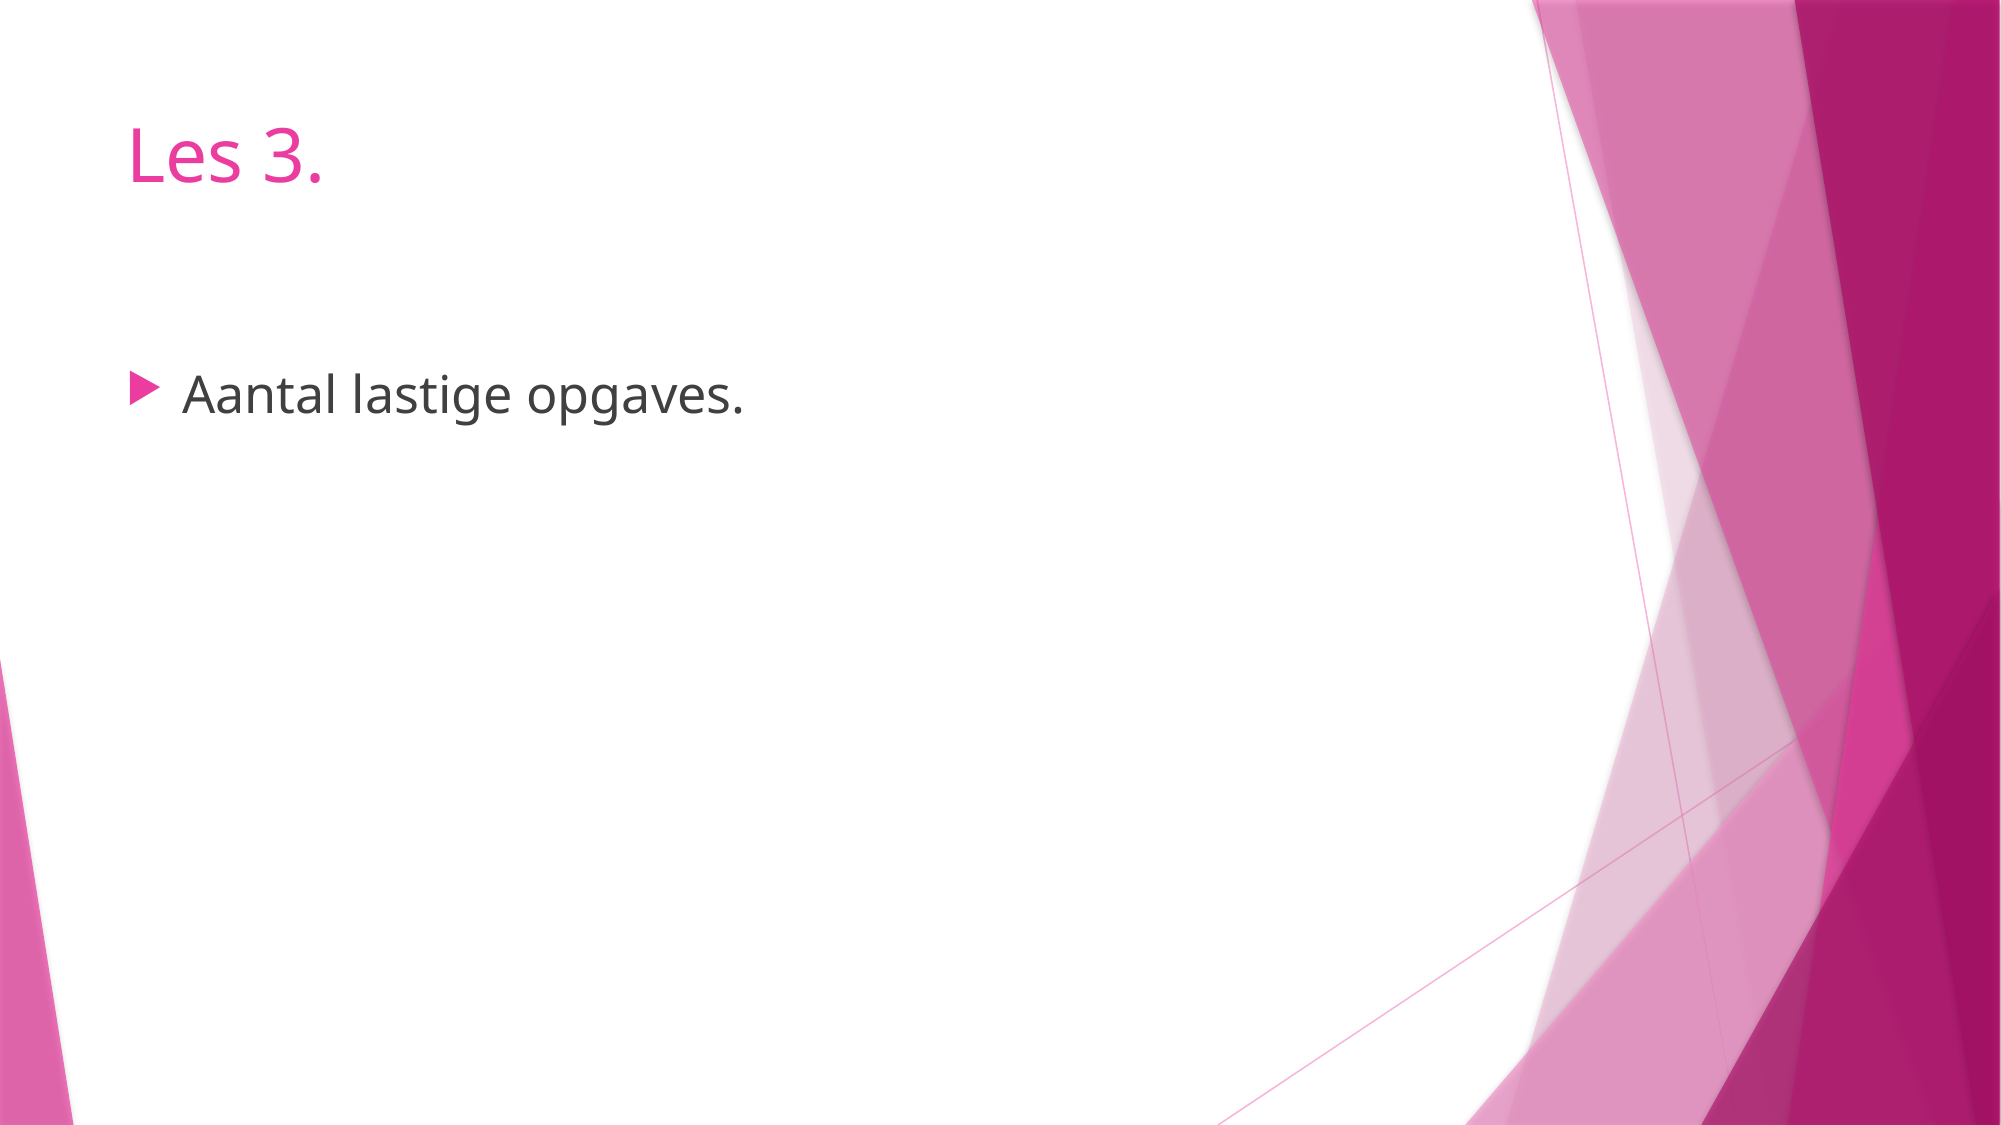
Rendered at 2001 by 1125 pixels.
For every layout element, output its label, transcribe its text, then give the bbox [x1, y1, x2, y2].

title Les 3. [111, 99, 1522, 317]
list Aantal lastige opgaves. [111, 354, 1522, 992]
